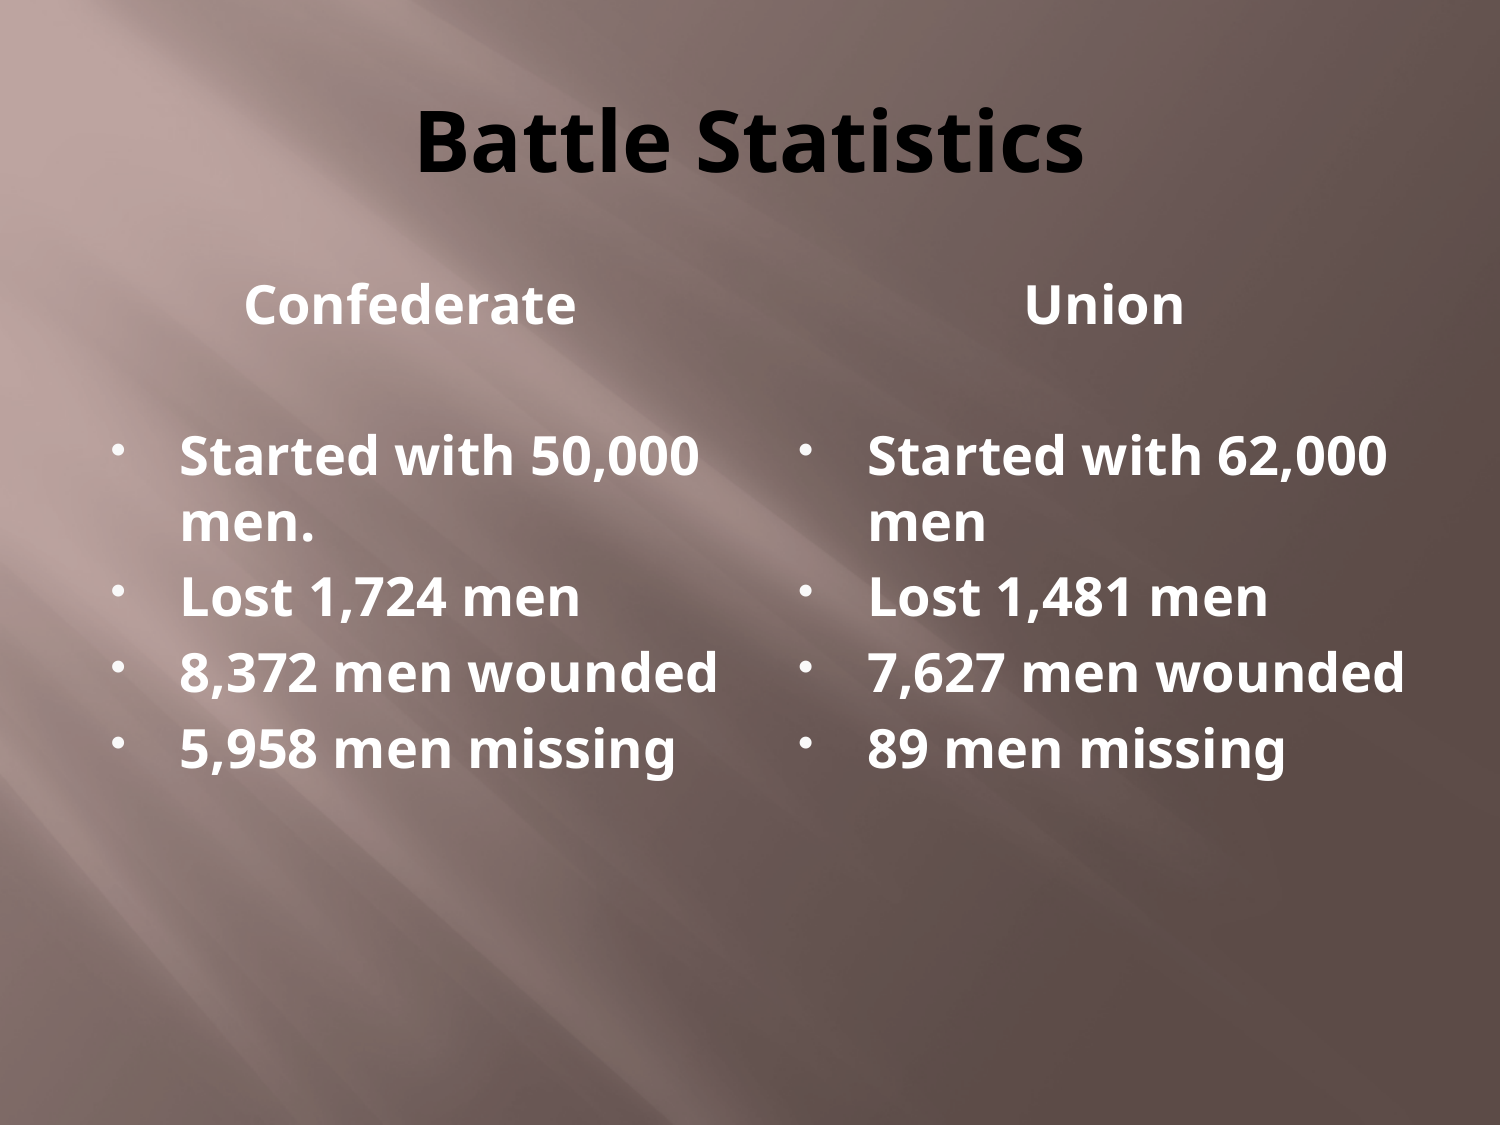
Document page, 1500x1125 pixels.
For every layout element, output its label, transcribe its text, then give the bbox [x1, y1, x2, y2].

list Confederate Started with 50,000 men. Lost 1,724 men 8,372 men wounded 5,958 men missing [75, 262, 738, 1005]
list Union Started with 62,000 men Lost 1,481 men 7,627 men wounded 89 men missing [762, 262, 1425, 1005]
title Battle Statistics [75, 45, 1425, 233]
